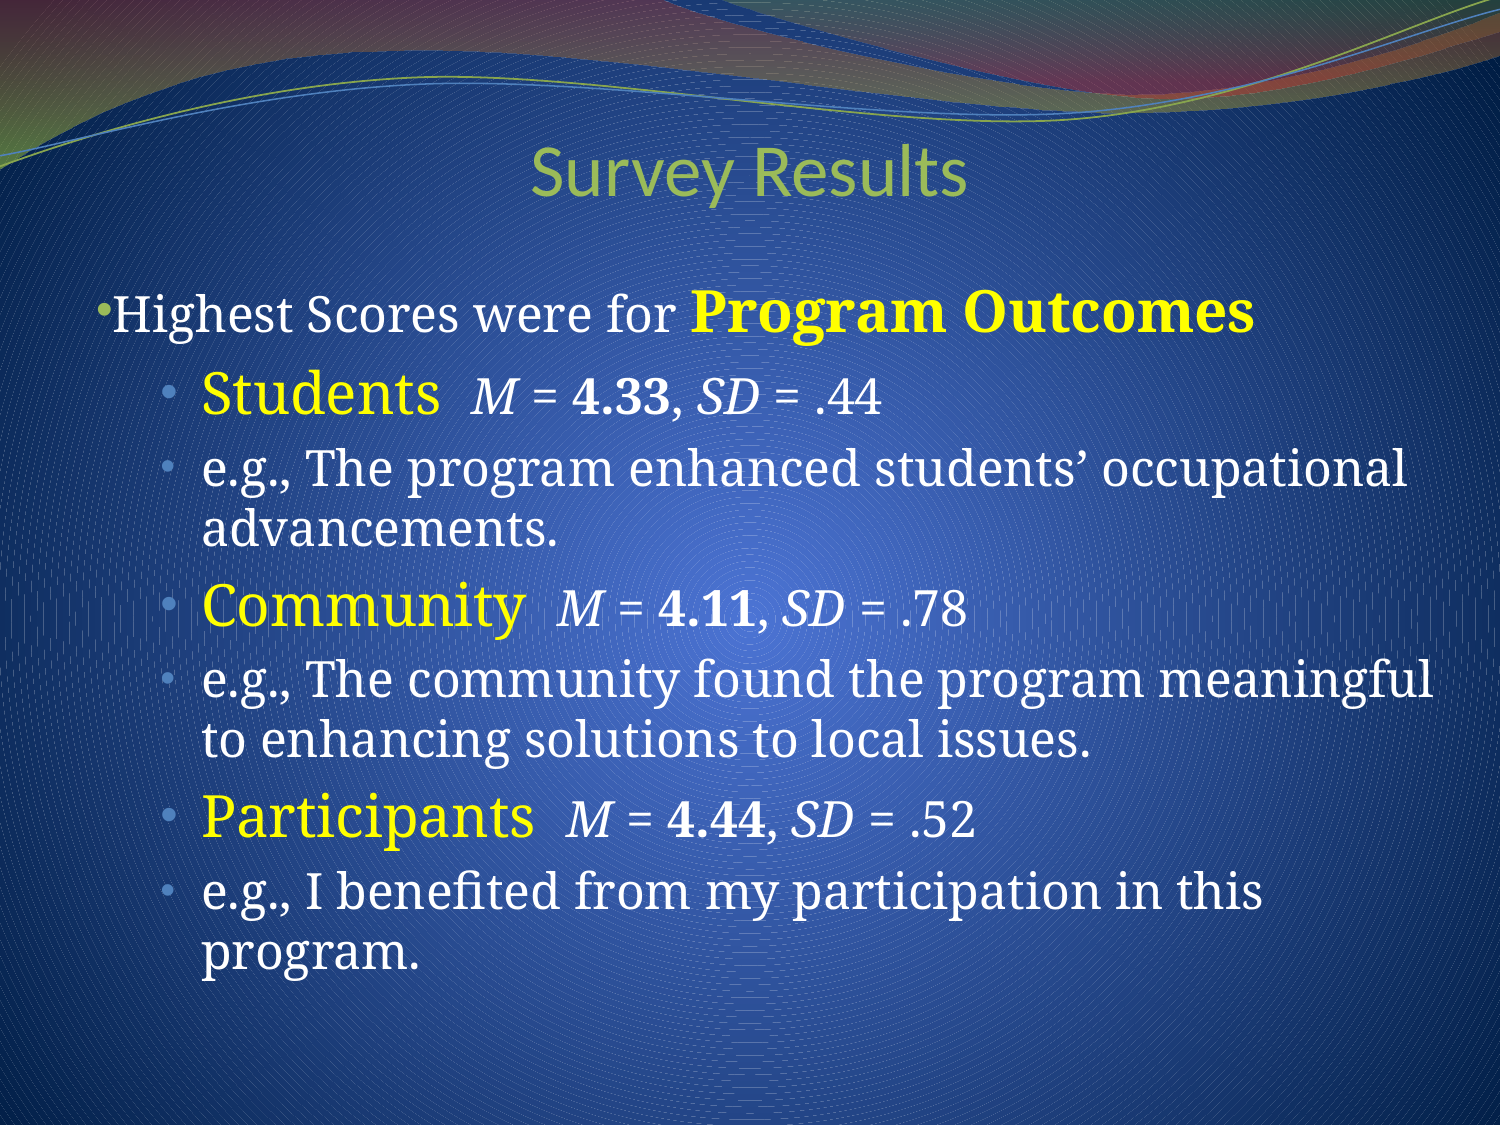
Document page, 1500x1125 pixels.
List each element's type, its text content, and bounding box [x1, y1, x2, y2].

text_box Survey Results [383, 113, 1117, 219]
list Highest Scores were for Program Outcomes Students M = 4.33, SD = .44 e.g., The program enhanced students’ occupational advancements. Community M = 4.11, SD = .78 e.g., The community found the program meaningful to enhancing solutions to local issues. Participants M = 4.44, SD = .52 e.g., I benefited from my participation in this program. [88, 267, 1447, 988]
